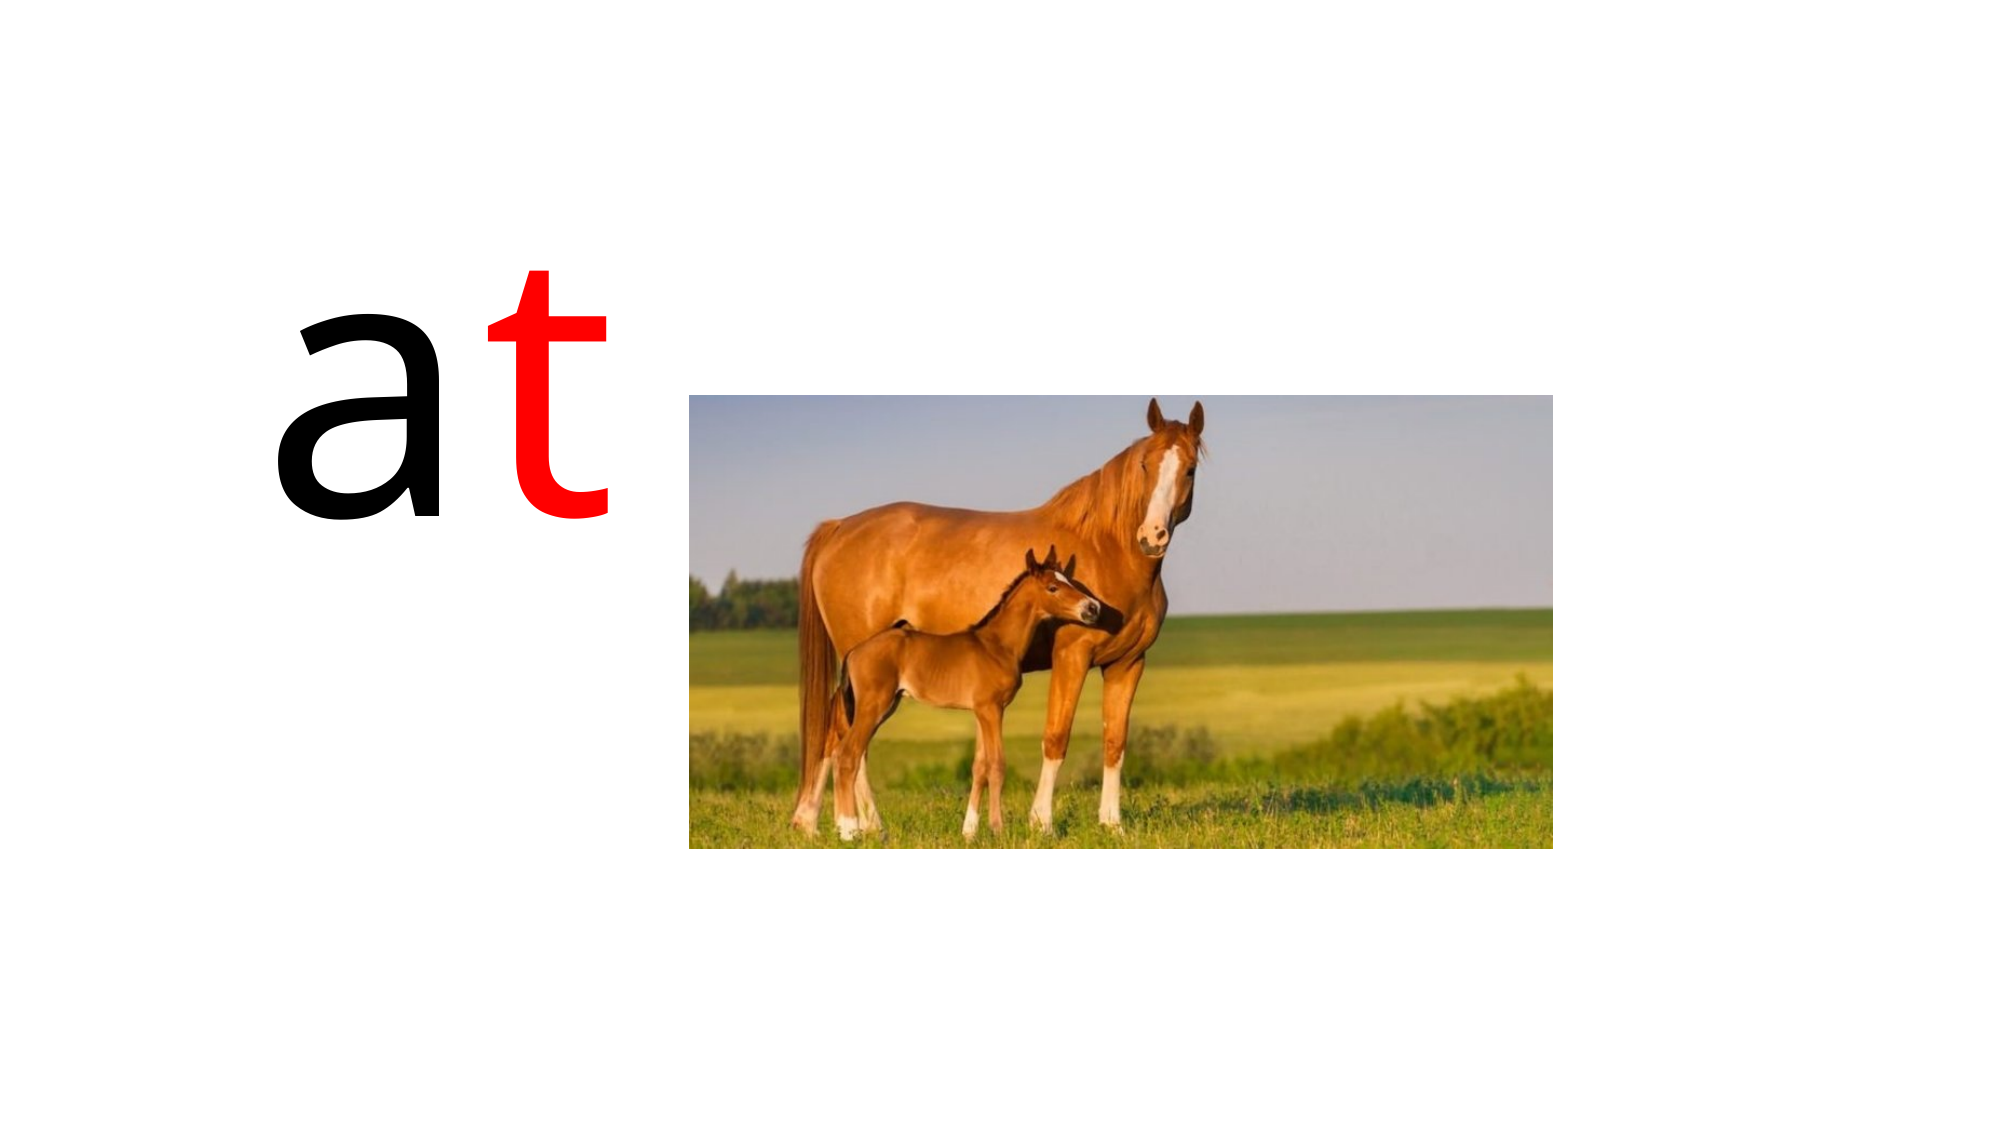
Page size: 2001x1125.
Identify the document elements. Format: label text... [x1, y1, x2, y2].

text_box t [467, 188, 769, 605]
picture [688, 395, 1553, 849]
list a [246, 188, 467, 605]
